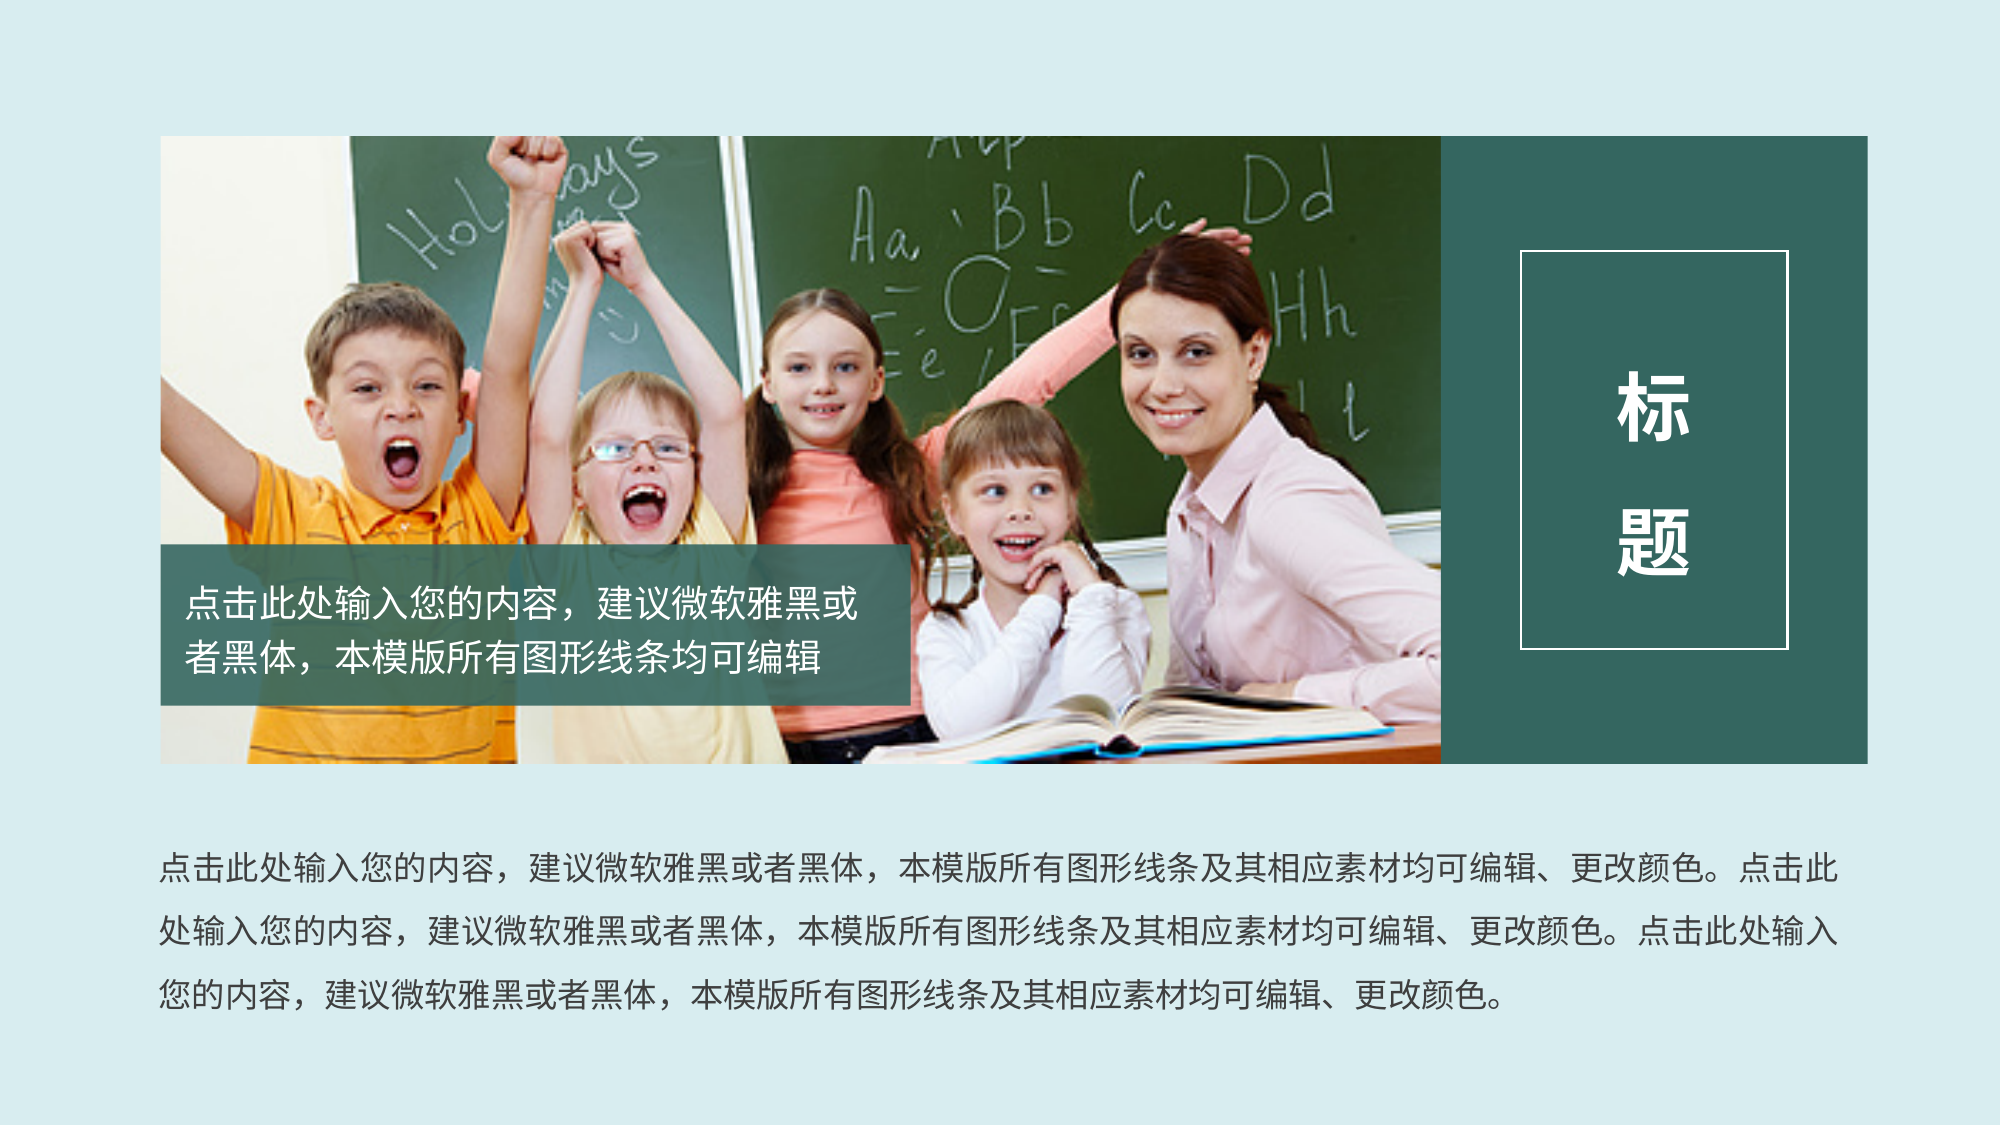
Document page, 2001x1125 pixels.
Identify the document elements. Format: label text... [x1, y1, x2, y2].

text_box 点击此处输入您的内容，建议微软雅黑或者黑体，本模版所有图形线条均可编辑 [160, 543, 912, 707]
text_box [1440, 135, 1869, 765]
text_box 点击此处输入您的内容，建议微软雅黑或者黑体，本模版所有图形线条及其相应素材均可编辑、更改颜色。点击此处输入您的内容，建议微软雅黑或者黑体，本模版所有图形线条及其相应素材均可编辑、更改颜色。点击此处输入您的内容，建议微软雅黑或者黑体，本模版所有图形线条及其相应素材均可编辑、更改颜色。 [143, 815, 1856, 1008]
text_box 标 题 [1520, 250, 1789, 650]
text_box [160, 135, 1440, 765]
